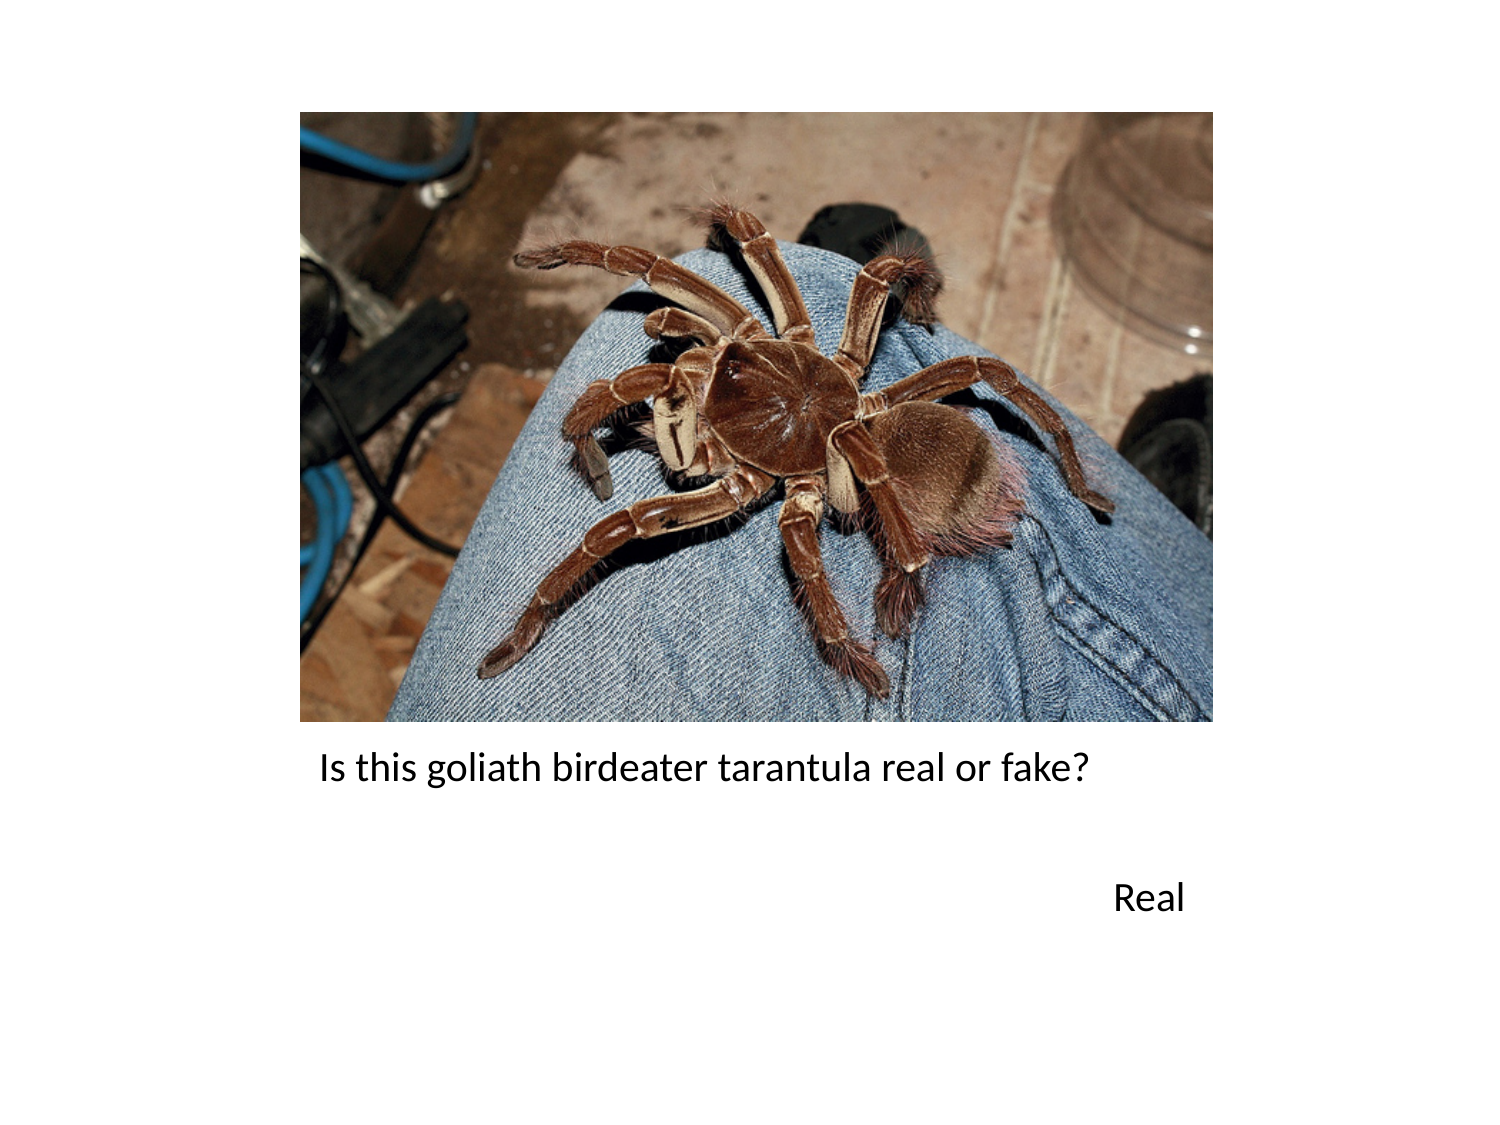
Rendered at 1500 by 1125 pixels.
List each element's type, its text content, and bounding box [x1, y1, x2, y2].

picture [299, 112, 1213, 722]
text_box Real [1098, 862, 1201, 928]
text_box Is this goliath birdeater tarantula real or fake? [304, 731, 1107, 797]
